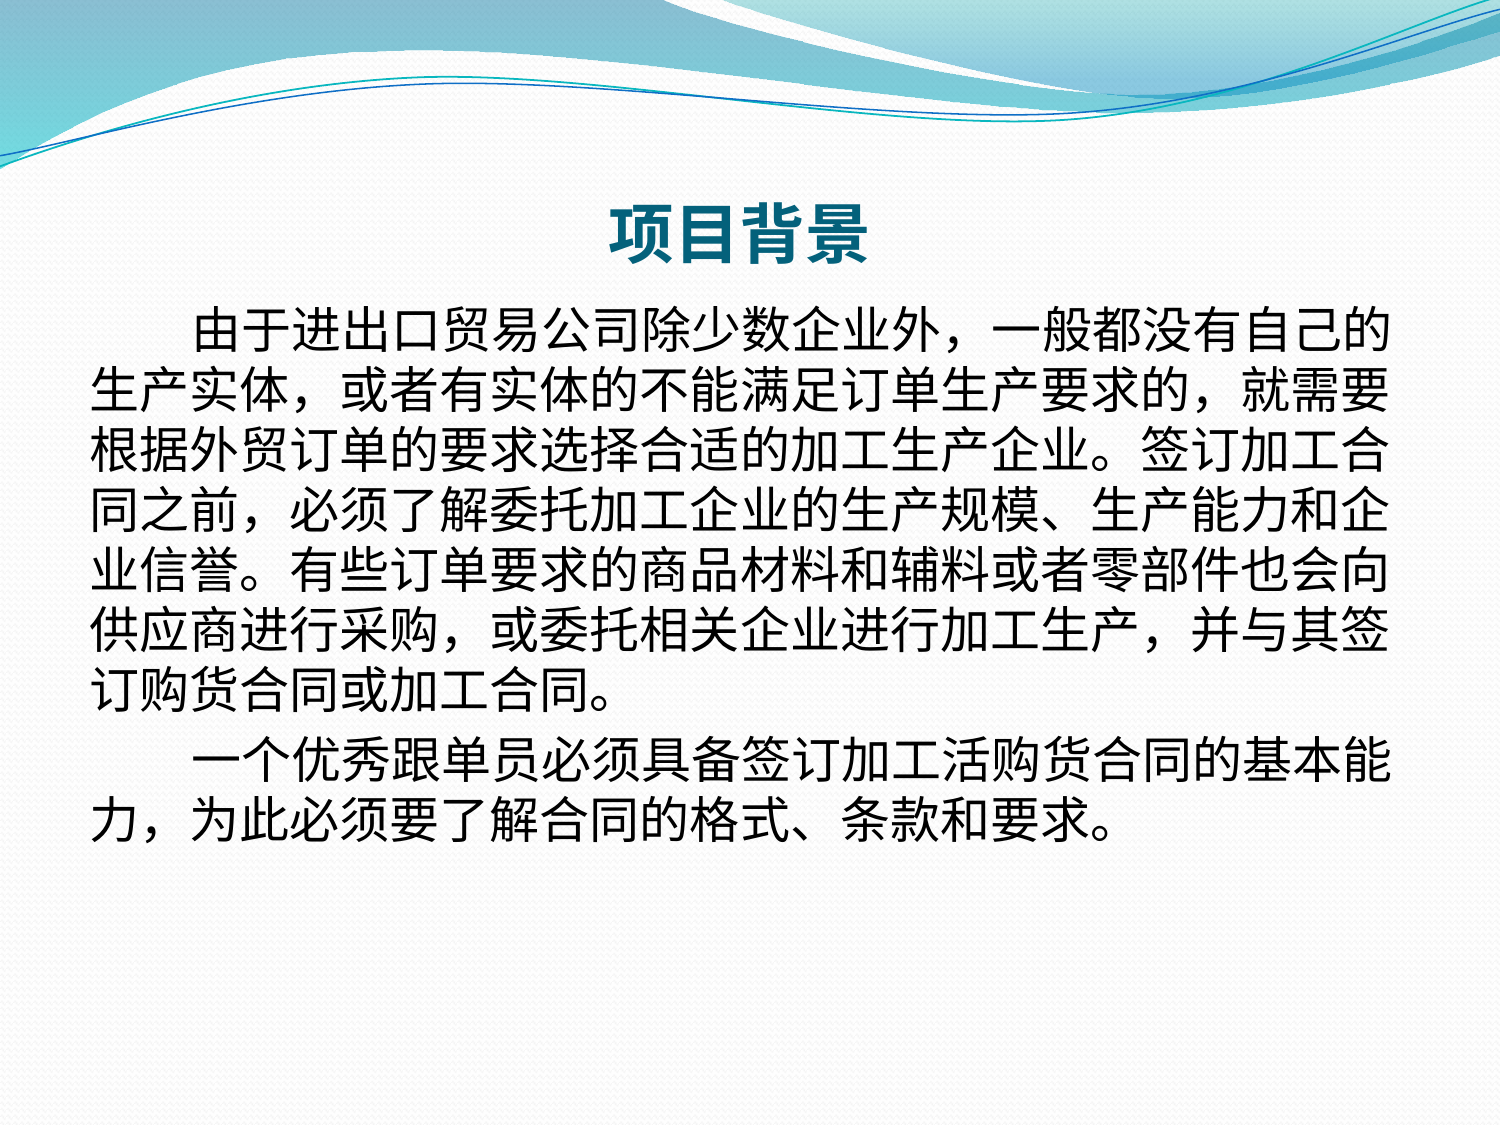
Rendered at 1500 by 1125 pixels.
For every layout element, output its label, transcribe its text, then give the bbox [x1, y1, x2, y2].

title 项目背景 [64, 184, 1415, 351]
list 由于进出口贸易公司除少数企业外，一般都没有自己的生产实体，或者有实体的不能满足订单生产要求的，就需要根据外贸订单的要求选择合适的加工生产企业。签订加工合同之前，必须了解委托加工企业的生产规模、生产能力和企业信誉。有些订单要求的商品材料和辅料或者零部件也会向供应商进行采购，或委托相关企业进行加工生产，并与其签订购货合同或加工合同。 一个优秀跟单员必须具备签订加工活购货合同的基本能力，为此必须要了解合同的格式、条款和要求。 [75, 290, 1425, 1038]
